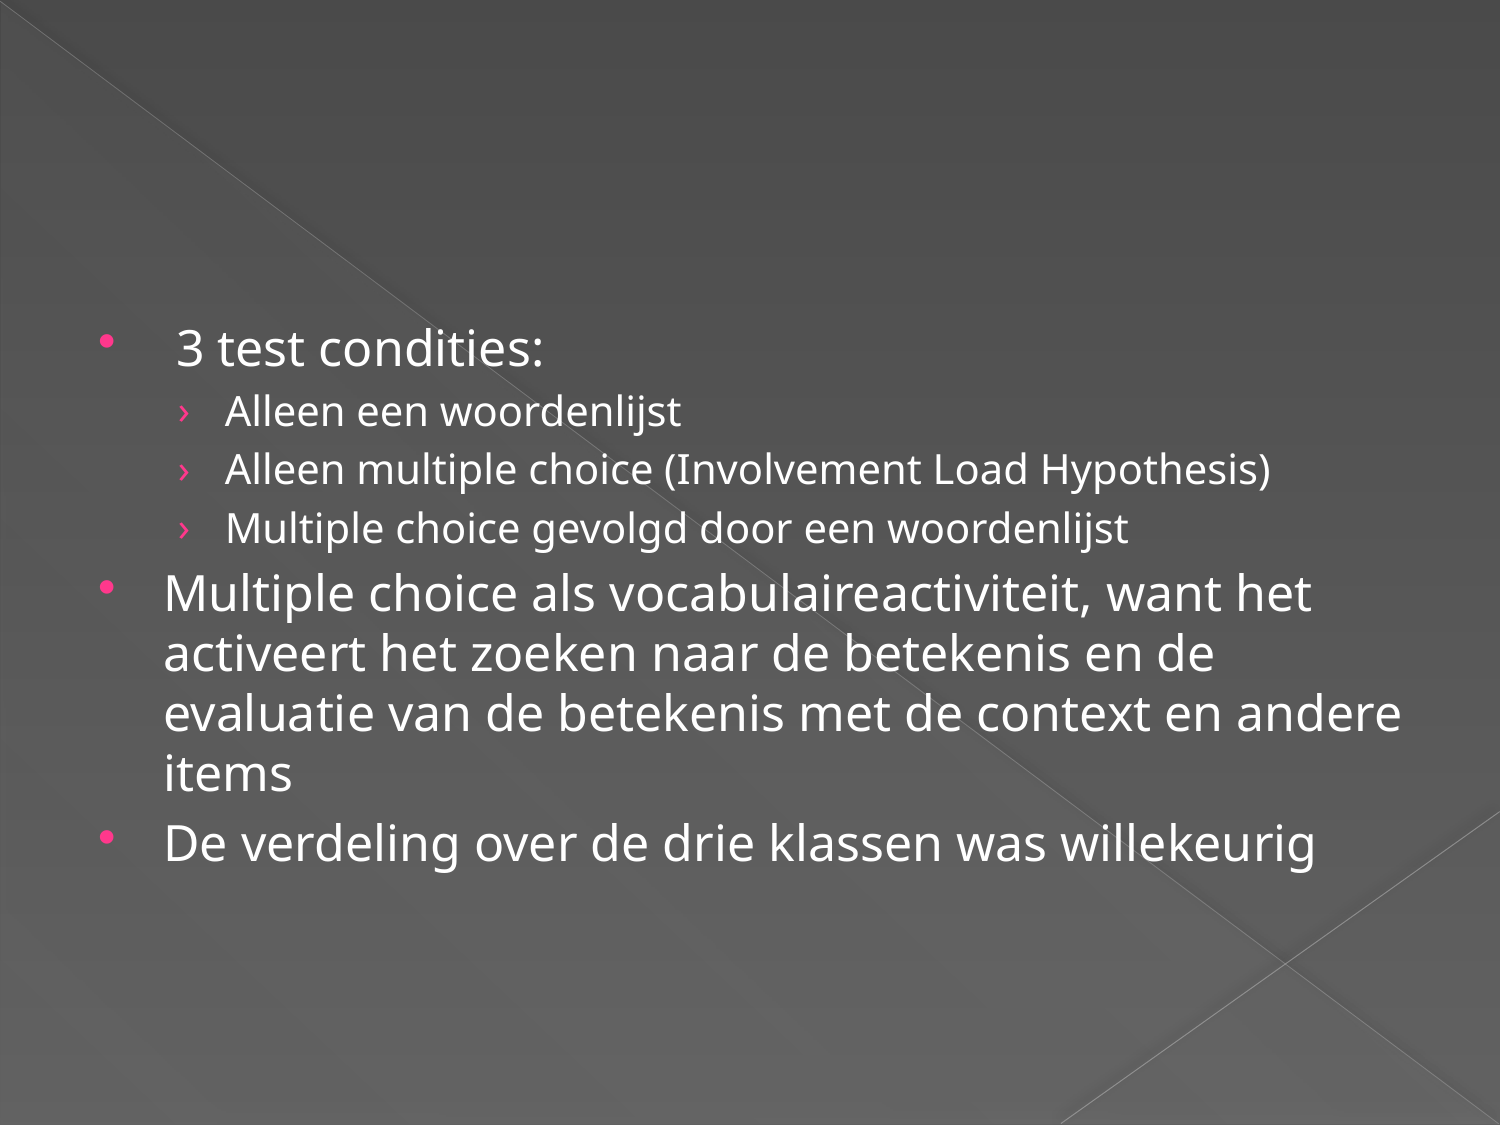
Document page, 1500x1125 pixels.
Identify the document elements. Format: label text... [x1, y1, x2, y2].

list 3 test condities: Alleen een woordenlijst Alleen multiple choice (Involvement Load Hypothesis) Multiple choice gevolgd door een woordenlijst Multiple choice als vocabulaireactiviteit, want het activeert het zoeken naar de betekenis en de evaluatie van de betekenis met de context en andere items De verdeling over de drie klassen was willekeurig [75, 308, 1425, 1059]
